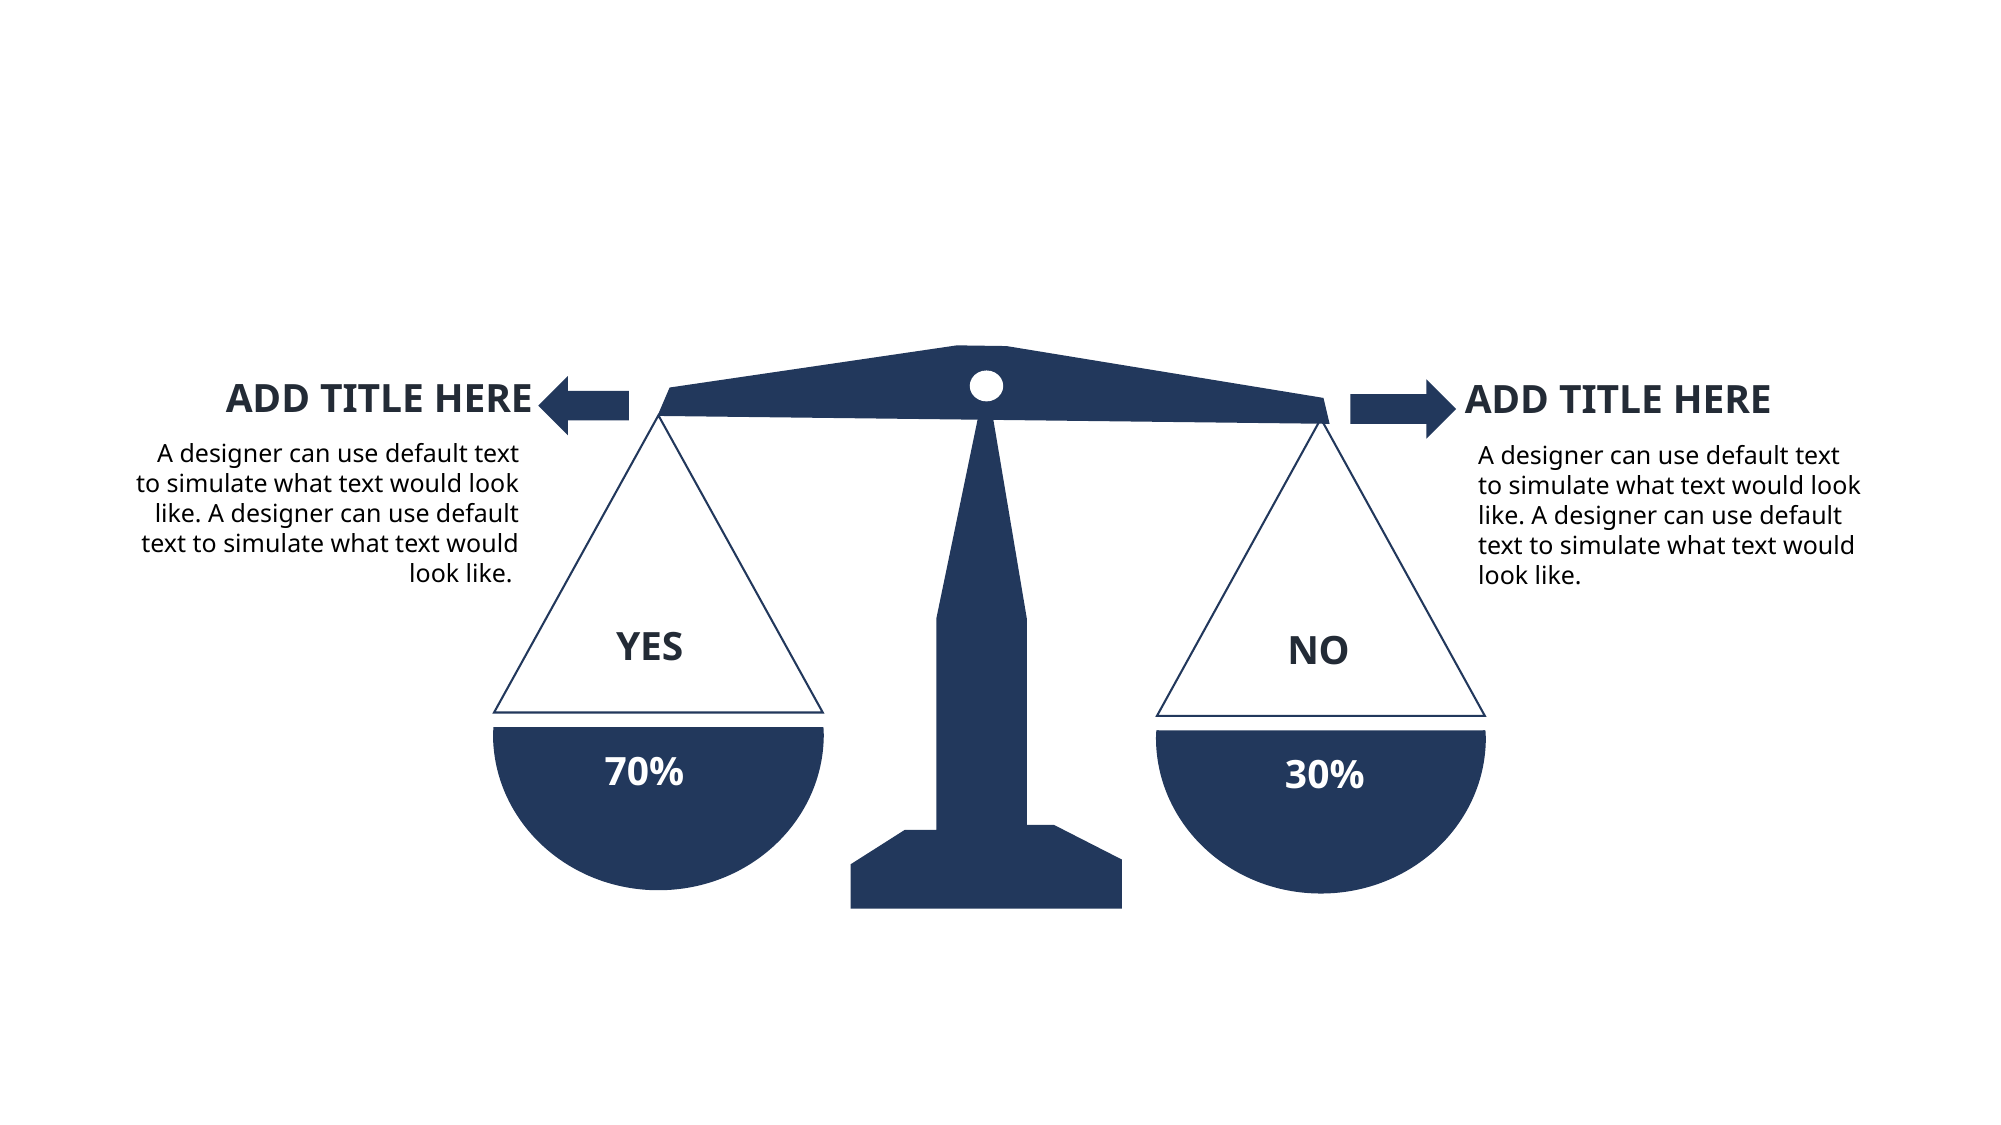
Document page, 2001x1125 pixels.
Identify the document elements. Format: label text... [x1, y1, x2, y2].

text_box ADD TITLE HERE [211, 366, 494, 428]
text_box A designer can use default text to simulate what text would look like. A designer can use default text to simulate what text would look like. [114, 430, 494, 625]
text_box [494, 294, 1485, 909]
text_box A designer can use default text to simulate what text would look like. A designer can use default text to simulate what text would look like. [1485, 432, 1882, 627]
text_box ADD TITLE HERE [1485, 367, 1787, 429]
